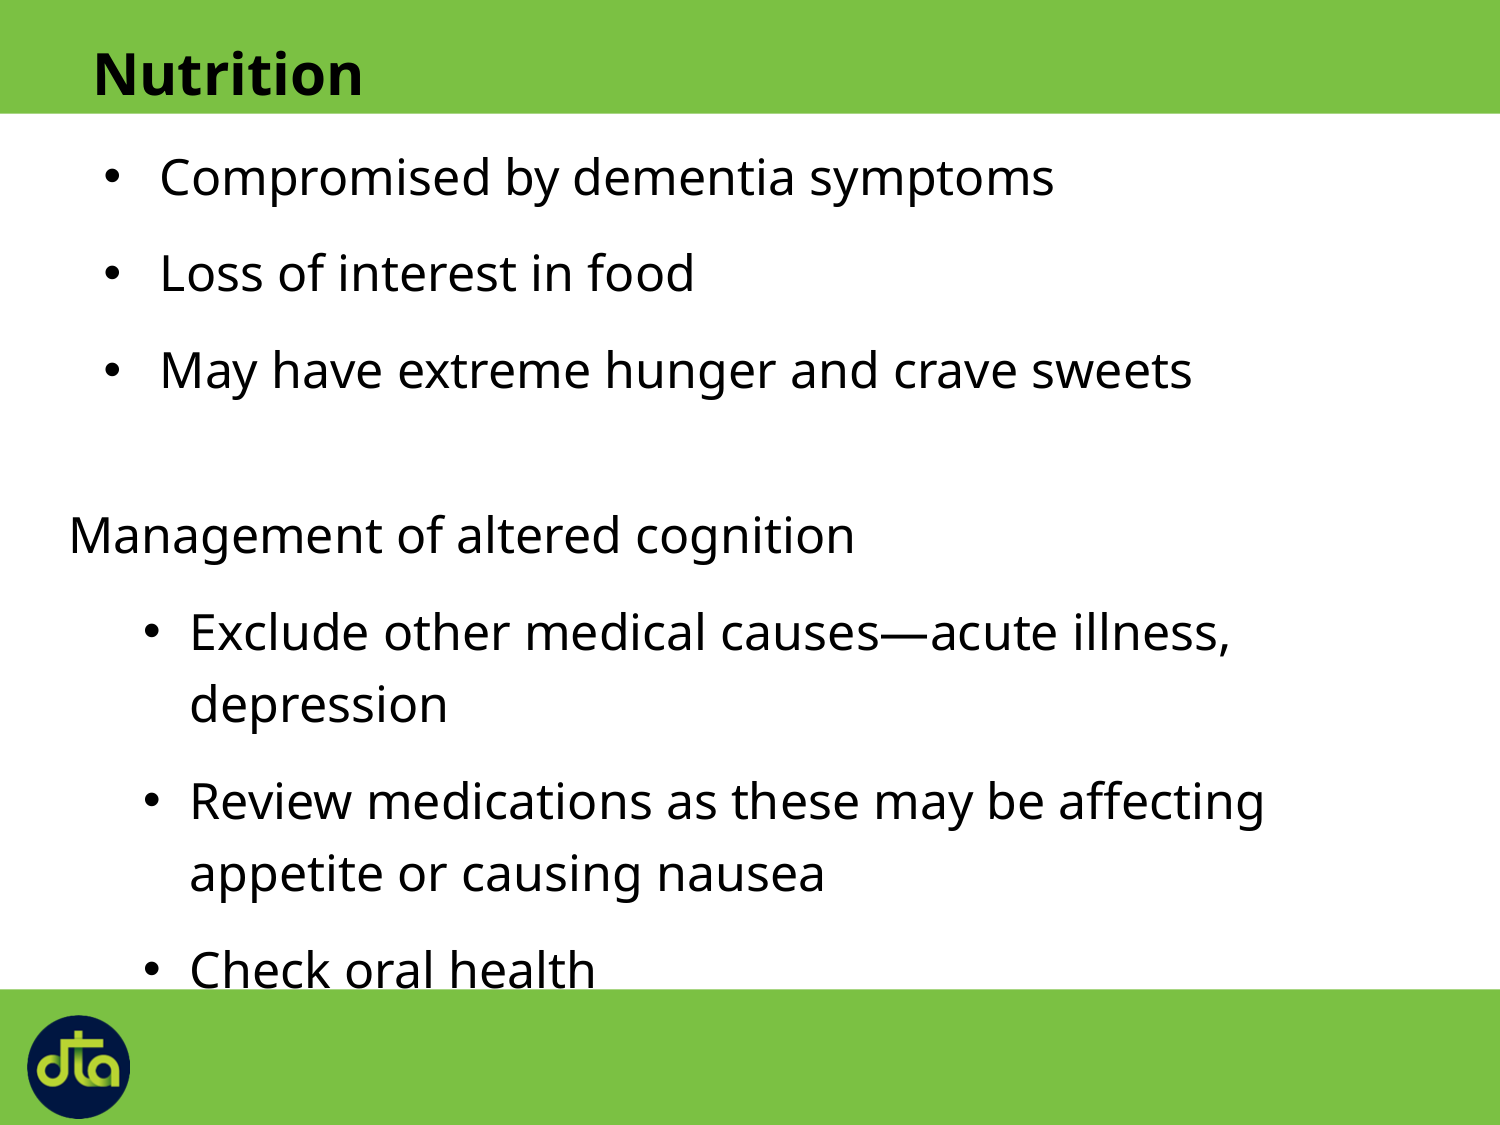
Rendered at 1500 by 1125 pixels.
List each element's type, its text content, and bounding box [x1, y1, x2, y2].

text_box Compromised by dementia symptoms Loss of interest in food May have extreme hunger and crave sweets [88, 125, 1236, 484]
picture [27, 1015, 131, 1120]
text_box Nutrition [27, 3, 430, 143]
text_box Management of altered cognition Exclude other medical causes—acute illness, depression Review medications as these may be affecting appetite or causing nausea Check oral health [53, 484, 1471, 1125]
